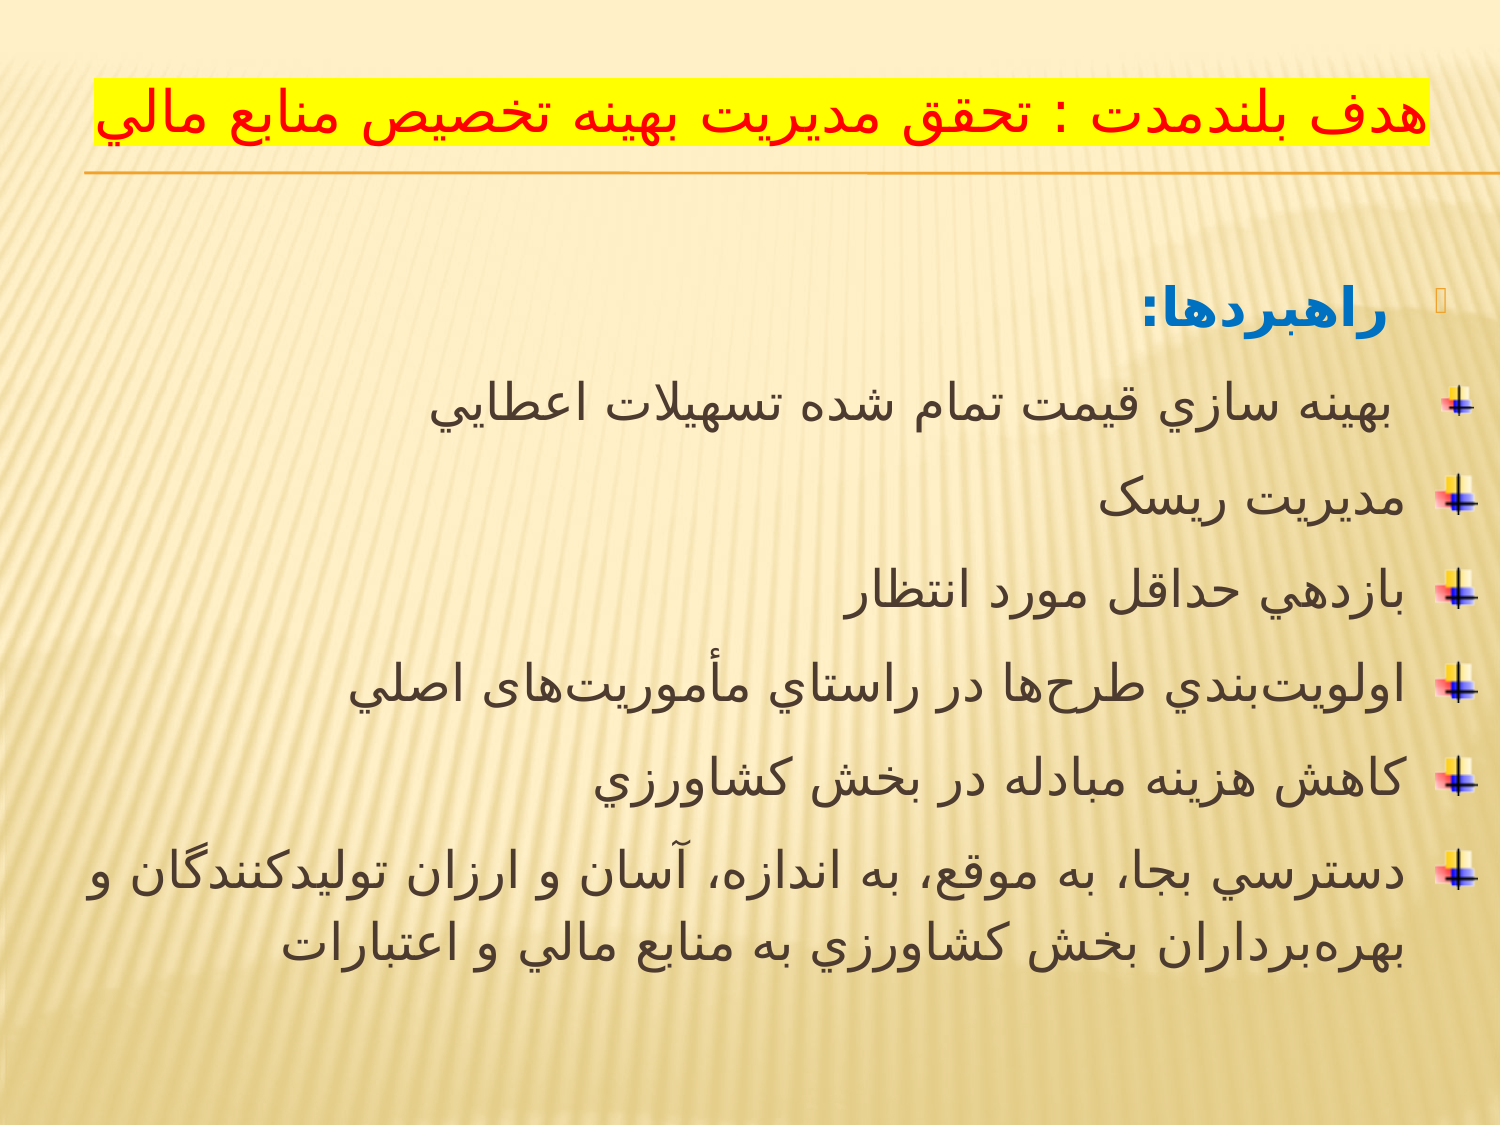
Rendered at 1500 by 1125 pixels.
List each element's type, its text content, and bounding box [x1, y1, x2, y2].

picture [1435, 471, 1478, 515]
picture [1435, 753, 1478, 796]
title هدف بلندمدت : تحقق مديريت بهينه تخصيص منابع مالي [50, 75, 1475, 213]
picture [1435, 846, 1478, 890]
picture [1435, 565, 1478, 609]
picture [1441, 383, 1474, 416]
list راهبردها: بهينه سازي قيمت تمام شده تسهيلات اعطايي مديريت ريسک بازدهي حداقل مورد انتظار اولويت‌بندي طرح‌ها در راستاي مأموريت‌های اصلي کاهش هزينه مبادله در بخش کشاورزي دسترسي بجا، به موقع، به اندازه، آسان و ارزان توليدکنندگان و بهره‌برداران بخش کشاورزي به منابع مالي و اعتبارات [50, 254, 1475, 998]
picture [1435, 659, 1478, 703]
